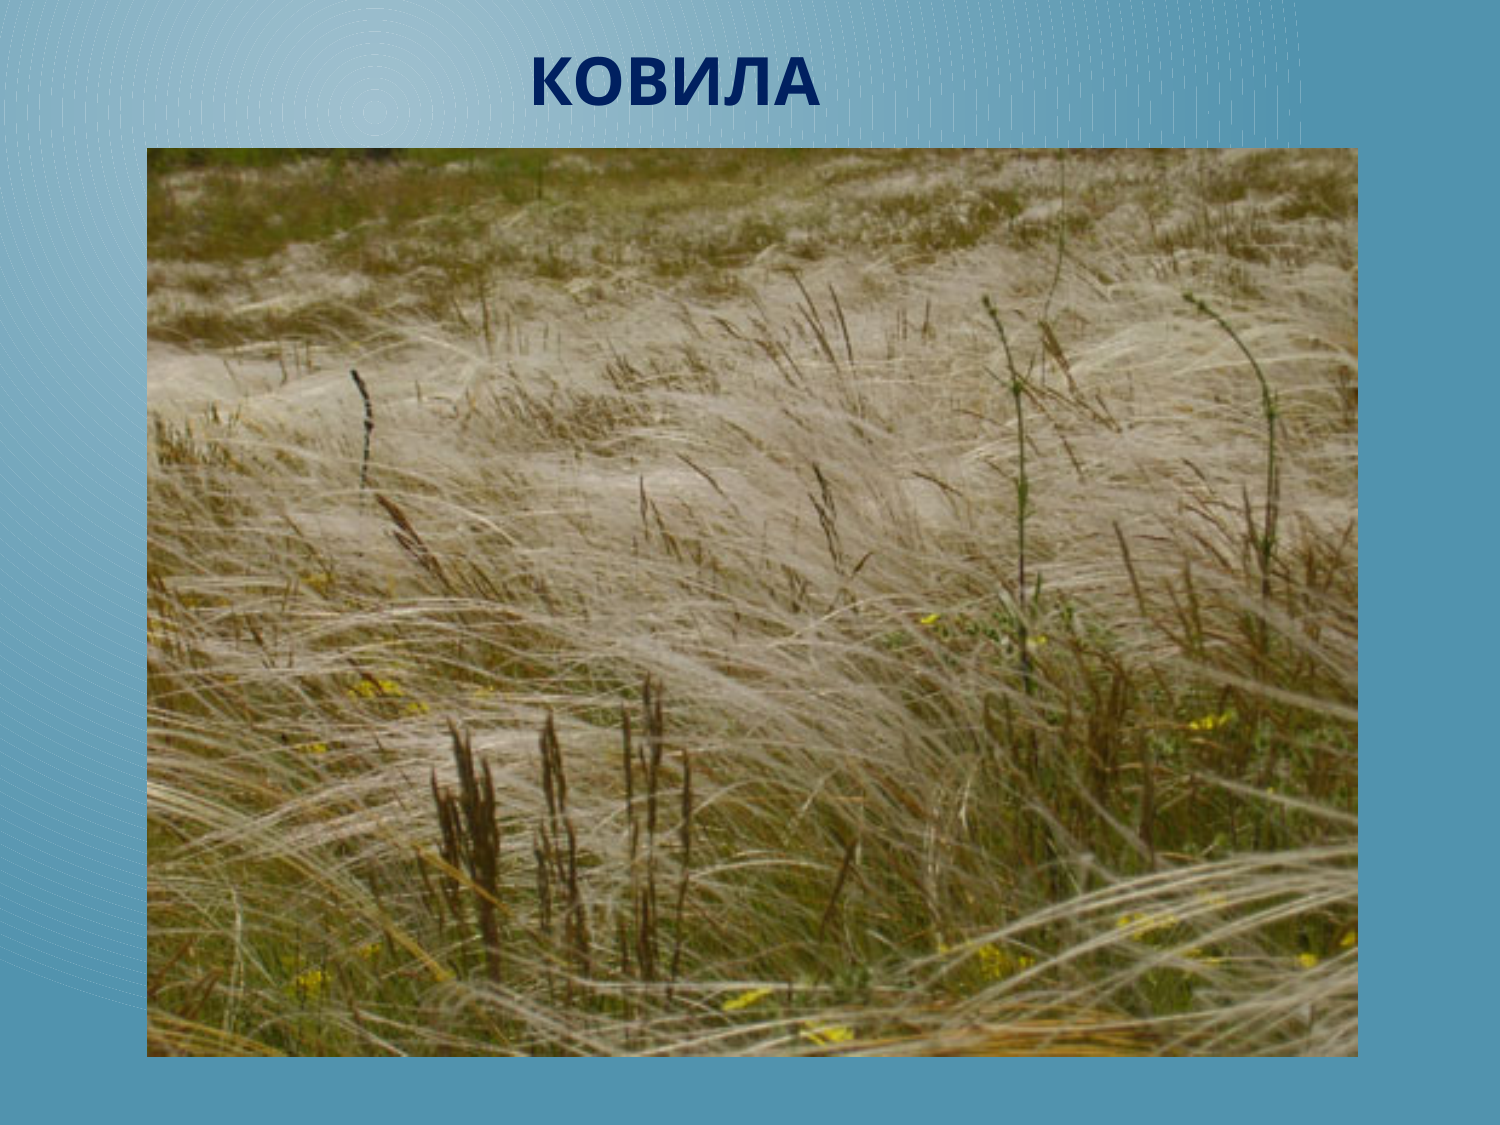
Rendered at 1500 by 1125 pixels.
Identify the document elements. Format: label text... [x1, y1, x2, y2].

title Ковила [289, 30, 1302, 147]
picture [147, 148, 1358, 1057]
